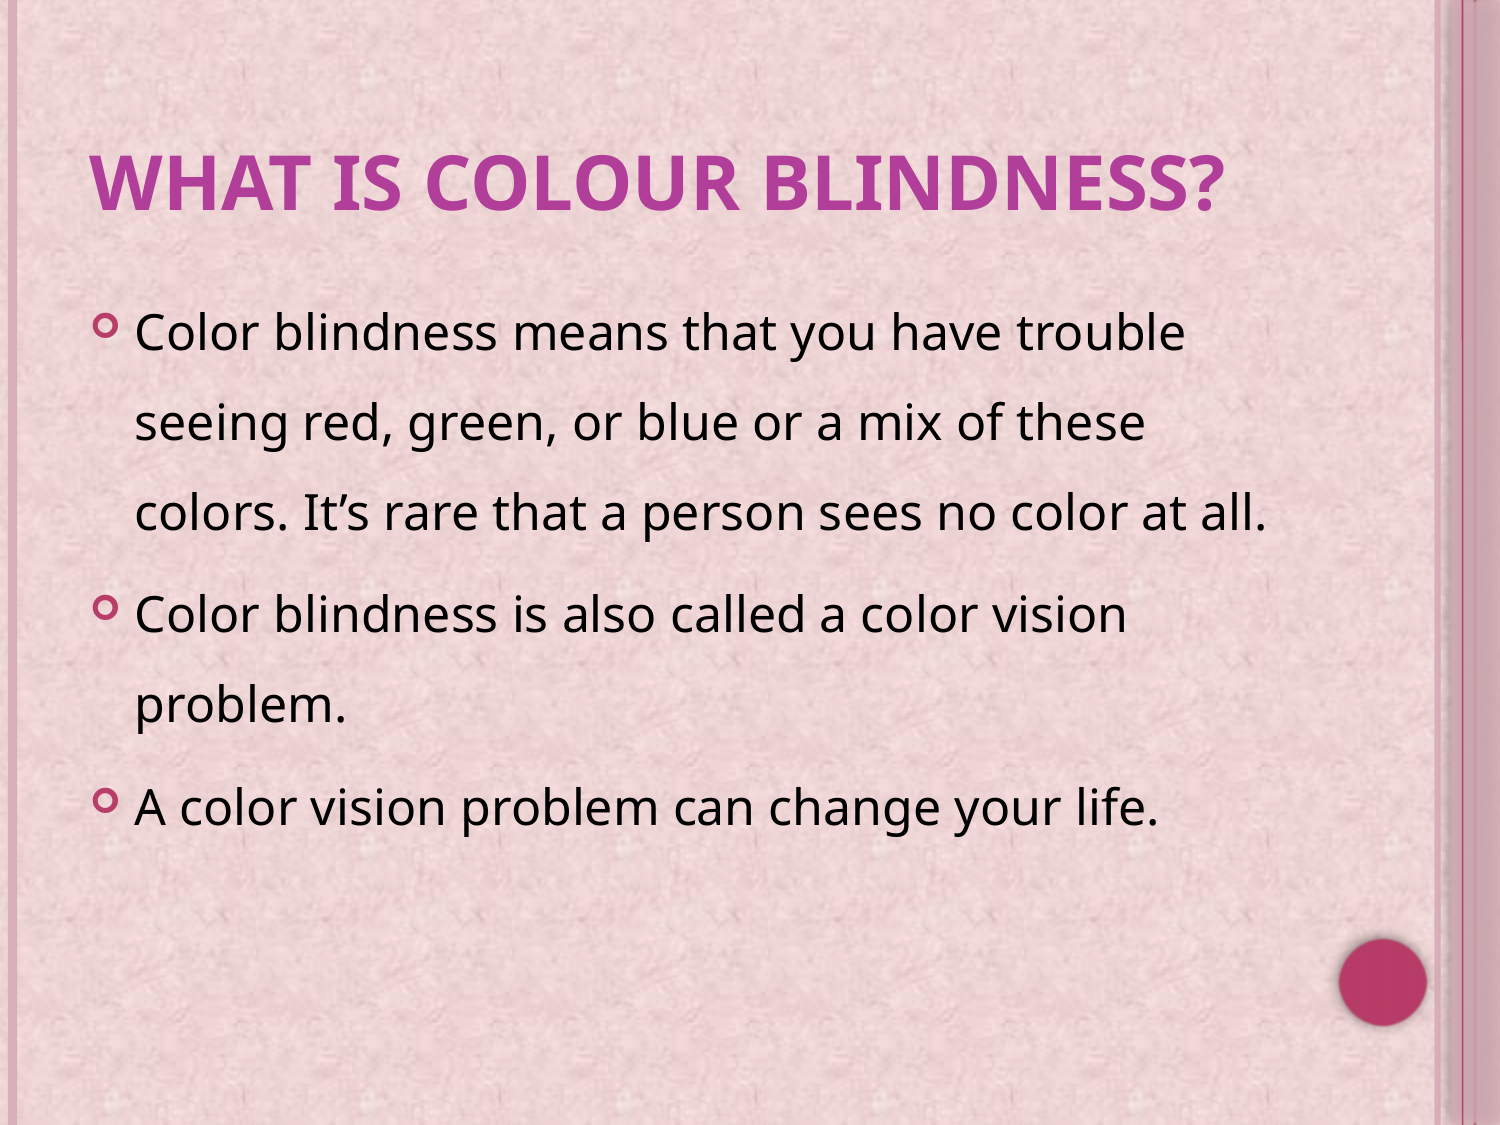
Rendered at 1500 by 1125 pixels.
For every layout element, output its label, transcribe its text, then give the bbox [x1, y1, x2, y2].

title What is colour blindness? [75, 45, 1300, 233]
list Color blindness means that you have trouble seeing red, green, or blue or a mix of these colors. It’s rare that a person sees no color at all. Color blindness is also called a color vision problem. A color vision problem can change your life. [75, 262, 1300, 1062]
